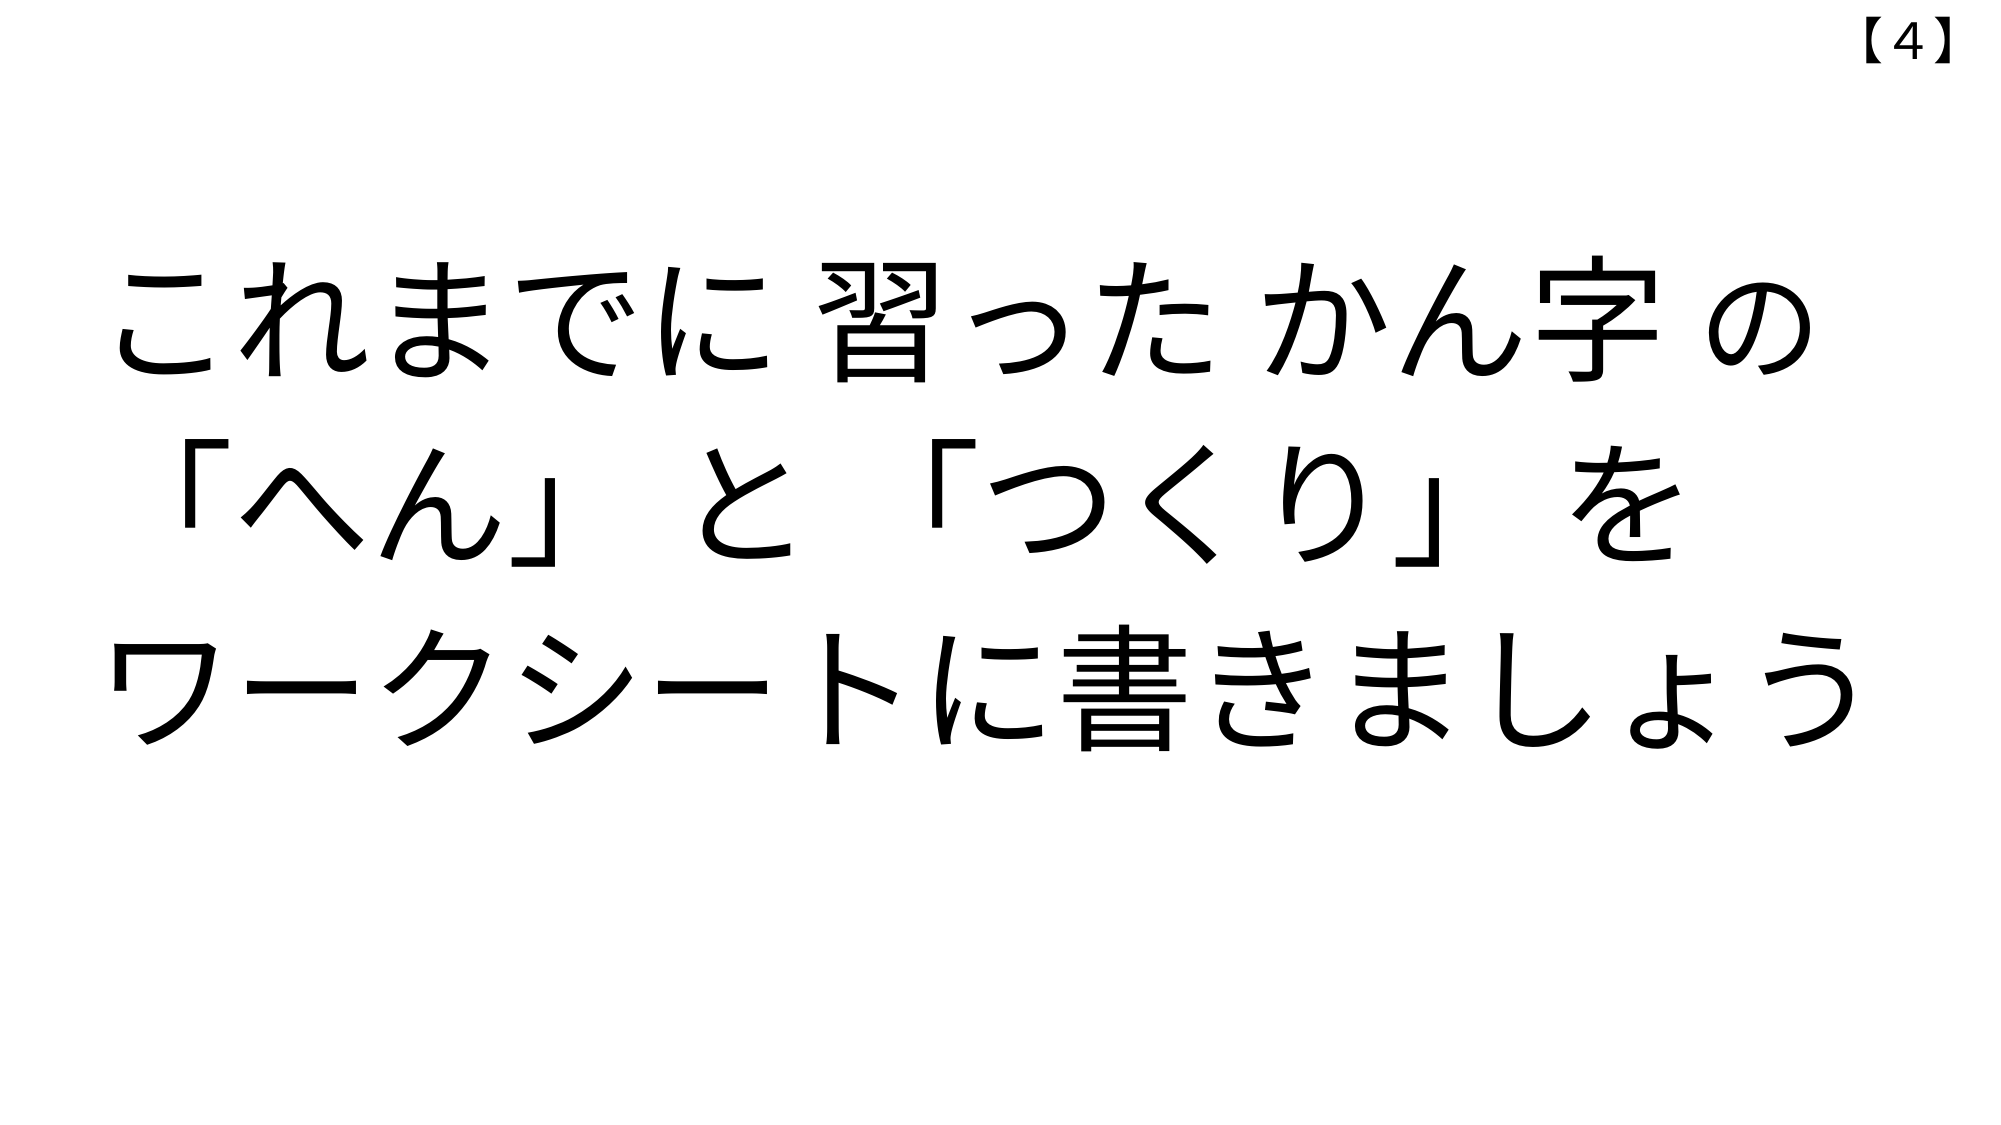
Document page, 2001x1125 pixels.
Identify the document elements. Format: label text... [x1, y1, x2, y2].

title これまでに 習った かん字 の 「へん」 と 「つくり」 を ワークシートに書きましょう [81, 187, 1949, 835]
text_box 【４】 [1818, 1, 2000, 77]
